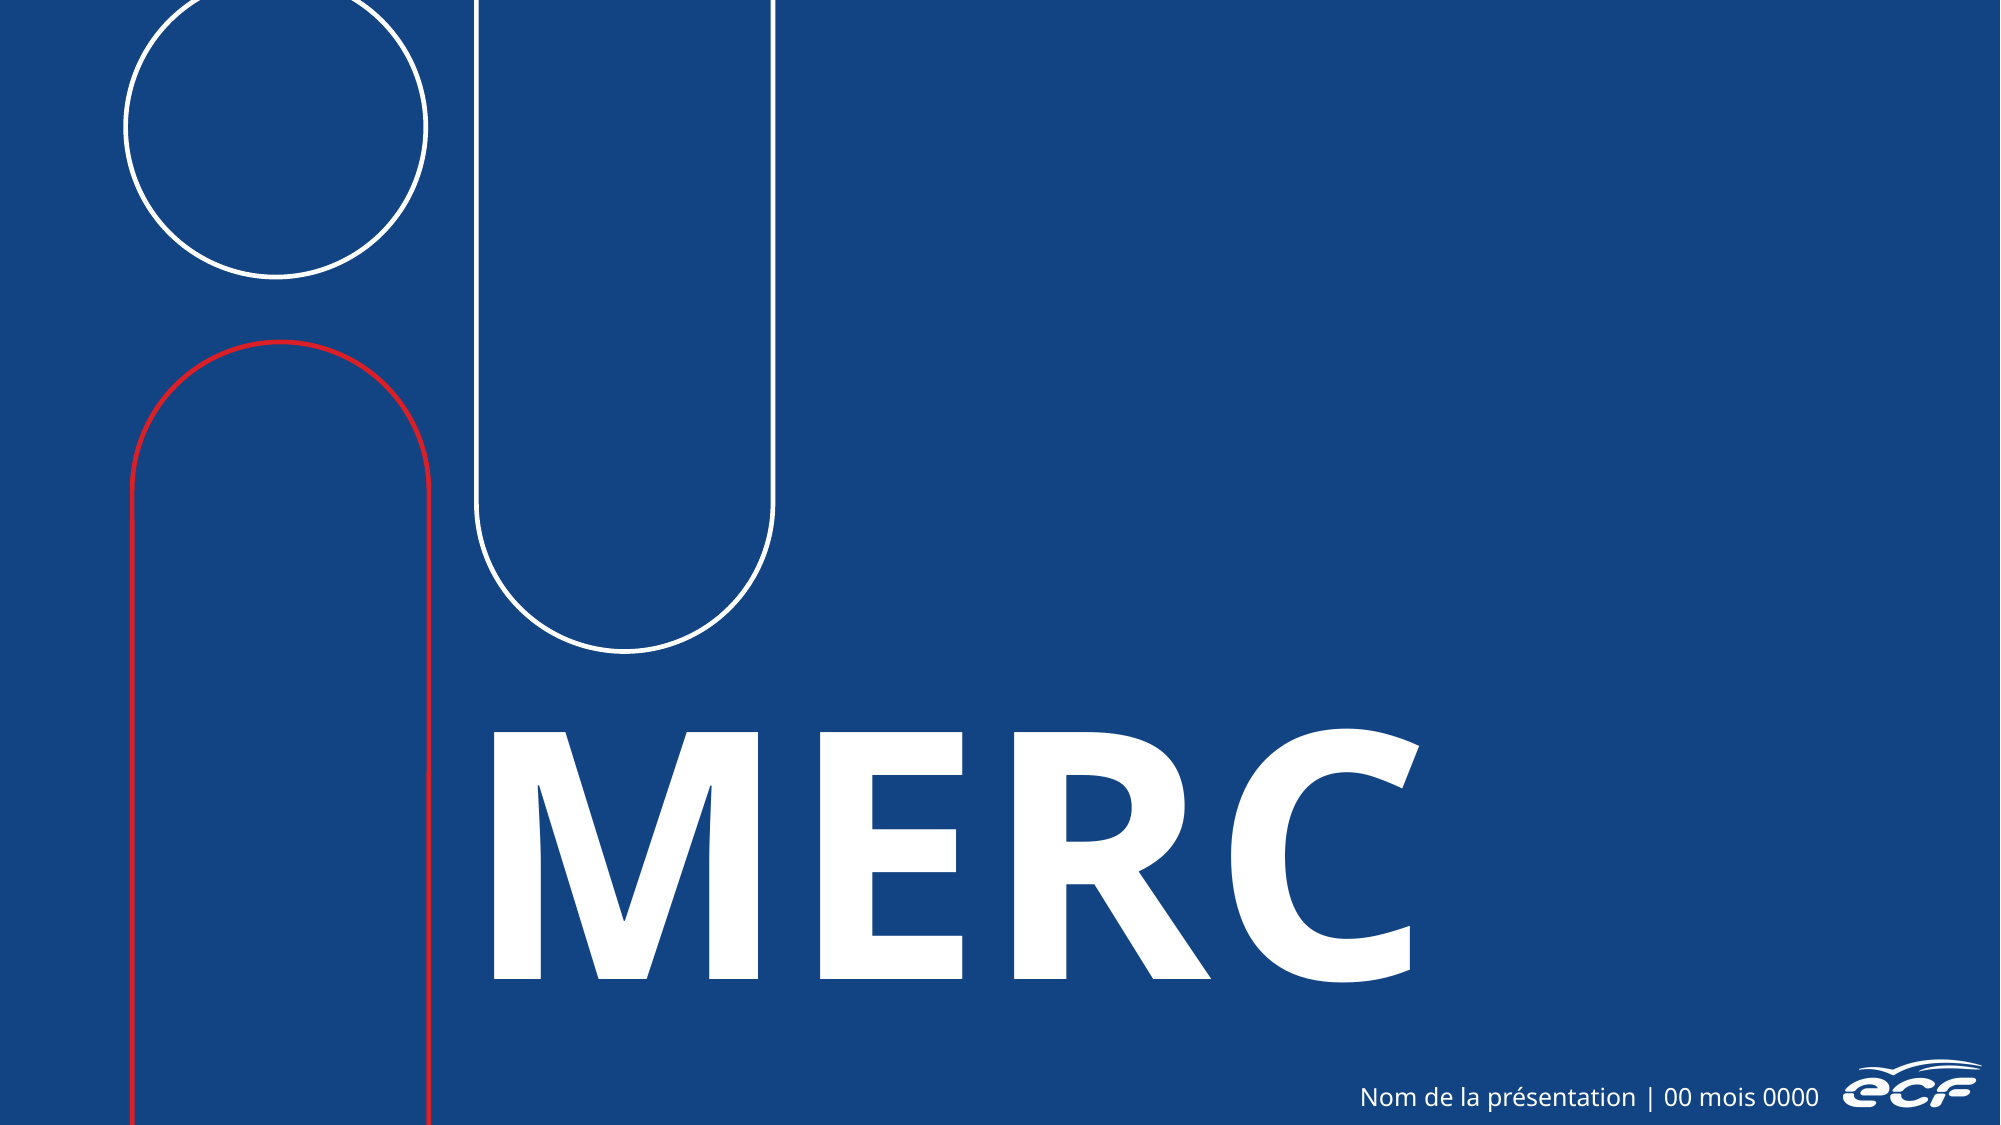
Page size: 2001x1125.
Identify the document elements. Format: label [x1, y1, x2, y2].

picture [1843, 1014, 1982, 1125]
